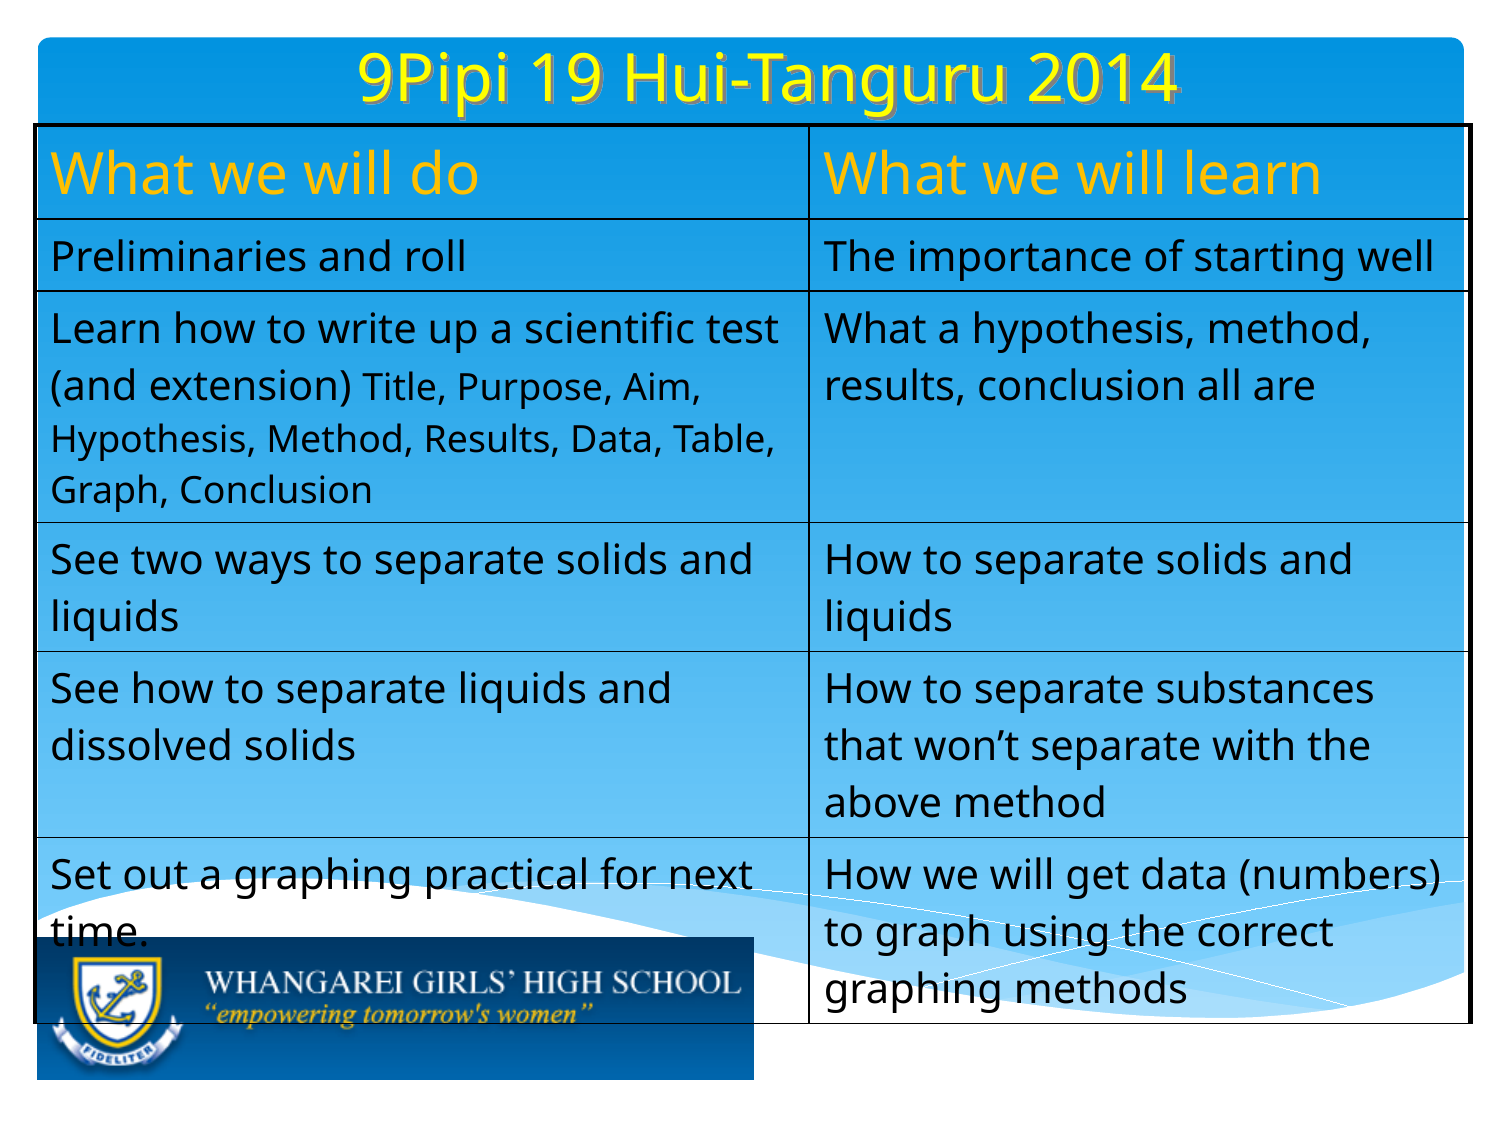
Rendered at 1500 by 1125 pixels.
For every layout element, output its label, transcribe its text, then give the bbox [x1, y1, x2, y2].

table_cell See how to separate liquids and dissolved solids [37, 652, 808, 837]
text_box 9Pipi 19 Hui-Tanguru 2014 [162, 24, 1375, 123]
picture [37, 937, 754, 1080]
table_header What we will do [37, 127, 808, 218]
table_cell How to separate substances that won’t separate with the above method [810, 652, 1468, 837]
table_cell How we will get data (numbers) to graph using the correct graphing methods [810, 838, 1468, 1023]
table_header What we will learn [810, 127, 1468, 218]
table_cell The importance of starting well [810, 220, 1468, 290]
table_cell Set out a graphing practical for next time. [37, 838, 808, 1023]
table_cell What a hypothesis, method, results, conclusion all are [810, 292, 1468, 522]
table_cell Learn how to write up a scientific test (and extension) Title, Purpose, Aim, Hypothesis, Method, Results, Data, Table, Graph, Conclusion [37, 292, 808, 522]
table_cell Preliminaries and roll [37, 220, 808, 290]
table_cell See two ways to separate solids and liquids [37, 523, 808, 651]
table_cell How to separate solids and liquids [810, 523, 1468, 651]
